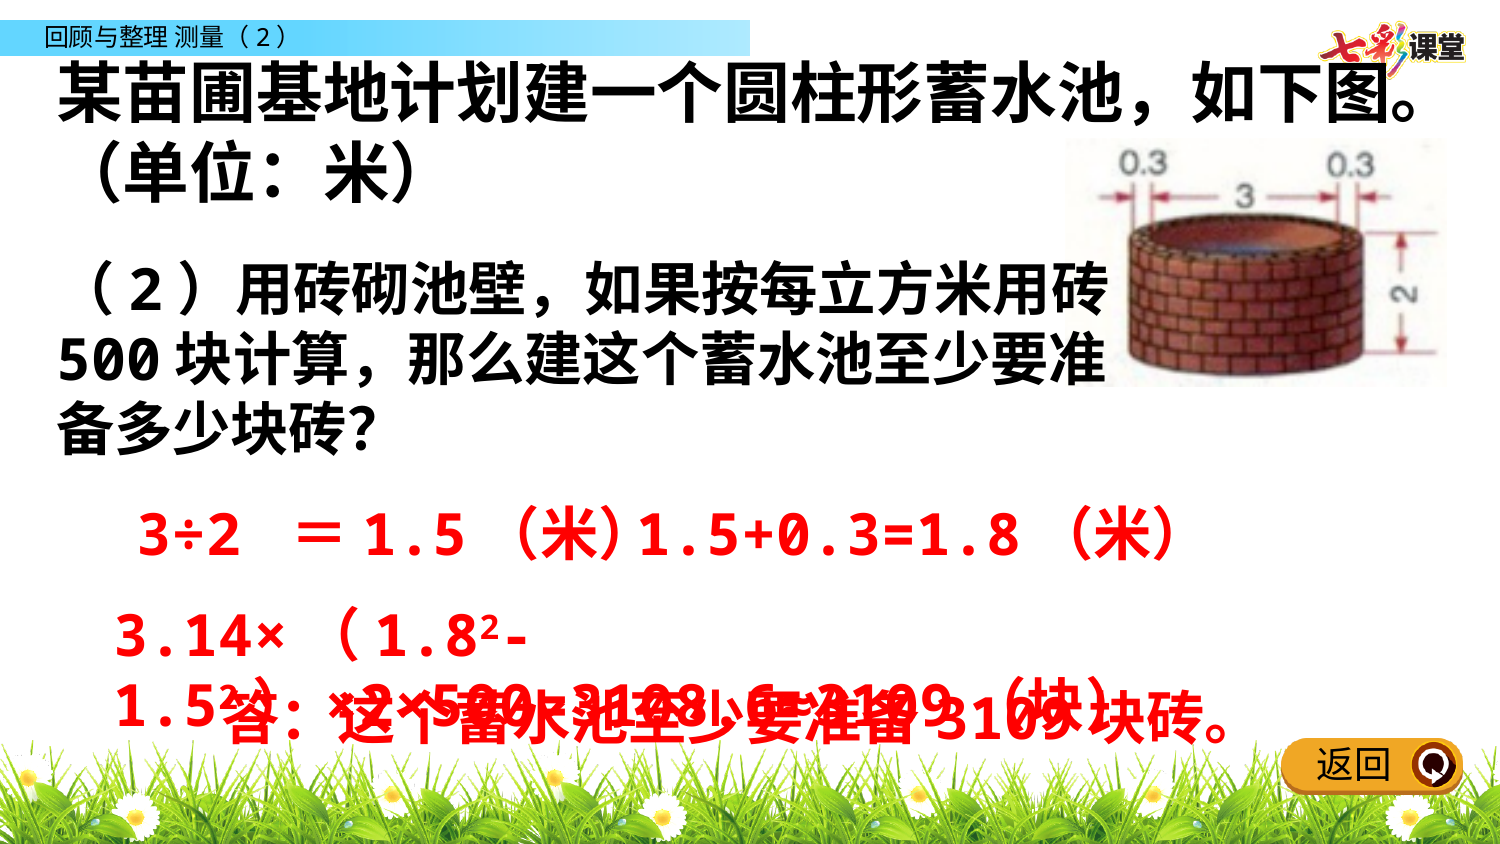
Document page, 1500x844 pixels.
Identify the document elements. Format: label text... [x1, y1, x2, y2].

text_box 3.14×（1.82-1.52）×2×500=3108.6≈3109（块） [98, 591, 1434, 670]
picture [1065, 138, 1448, 387]
text_box 3÷2 ＝1.5（米） [121, 489, 586, 575]
text_box 某苗圃基地计划建一个圆柱形蓄水池，如下图。（单位：米） [41, 43, 1452, 121]
picture [1316, 20, 1468, 80]
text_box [1281, 733, 1464, 795]
text_box （2）用砖砌池壁，如果按每立方米用砖 500块计算，那么建这个蓄水池至少要准 备多少块砖？ [41, 244, 1060, 321]
picture [0, 740, 1500, 844]
text_box 1.5+0.3=1.8（米） [586, 489, 1294, 575]
text_box 答：这个蓄水池至少要准备3109块砖。 [206, 673, 1447, 753]
